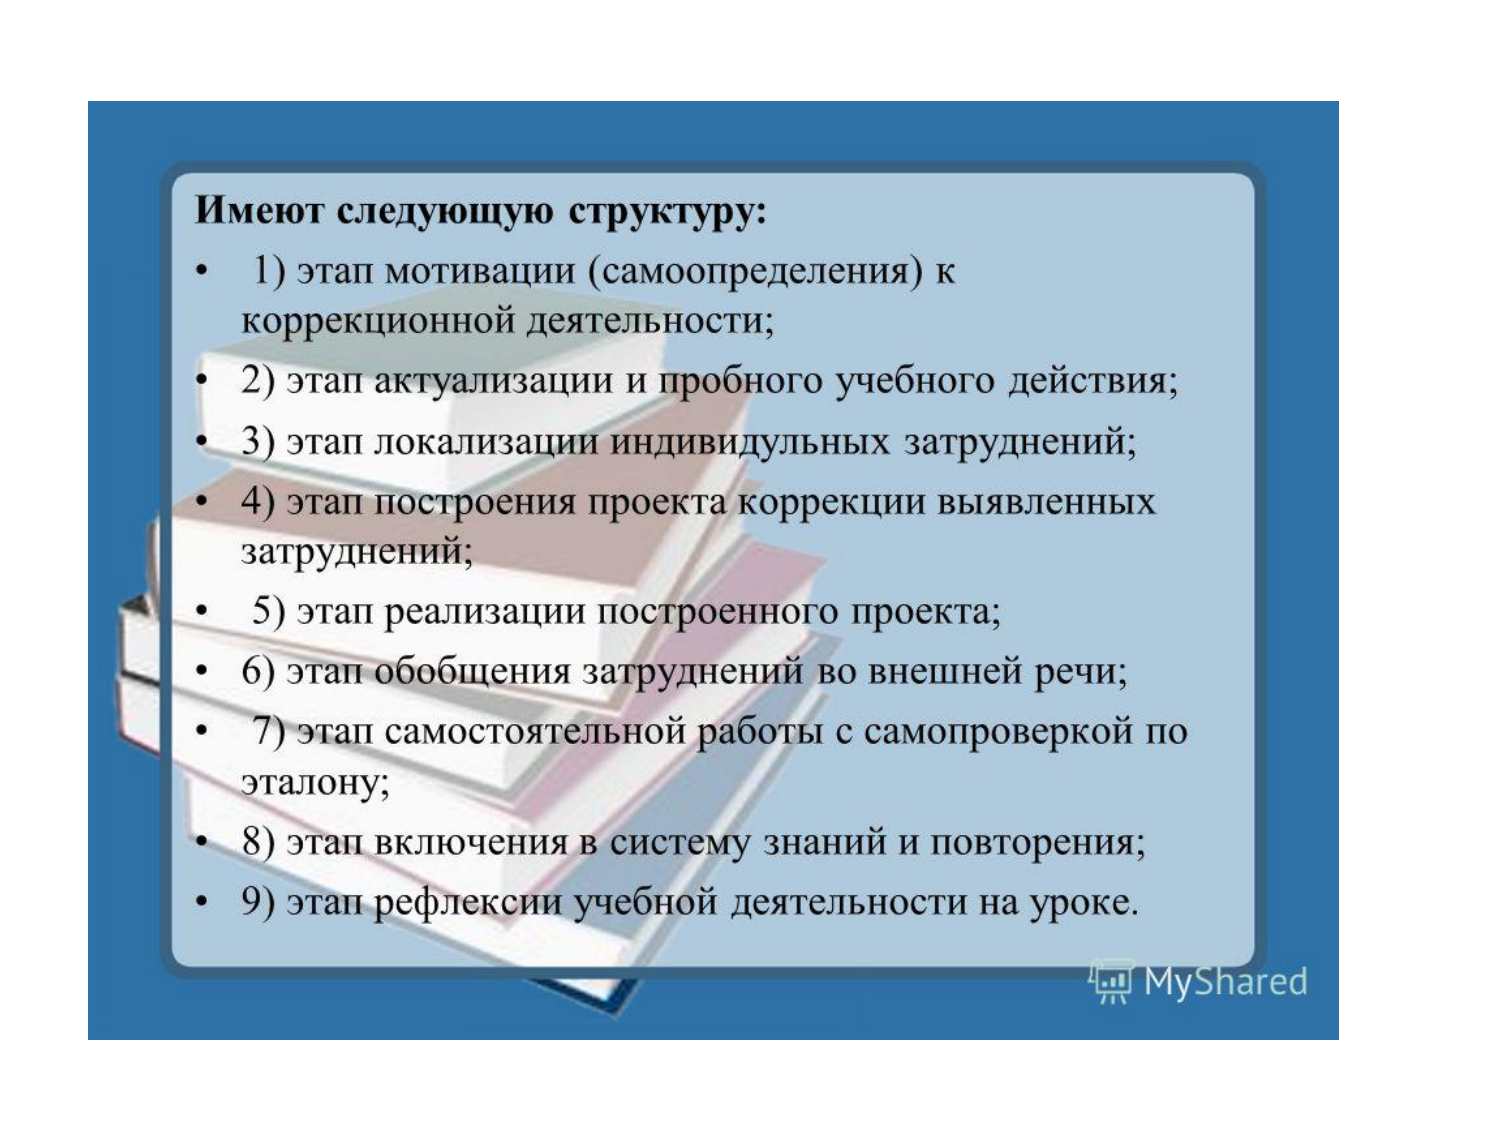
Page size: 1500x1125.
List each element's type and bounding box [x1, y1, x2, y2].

picture [88, 101, 1339, 1040]
